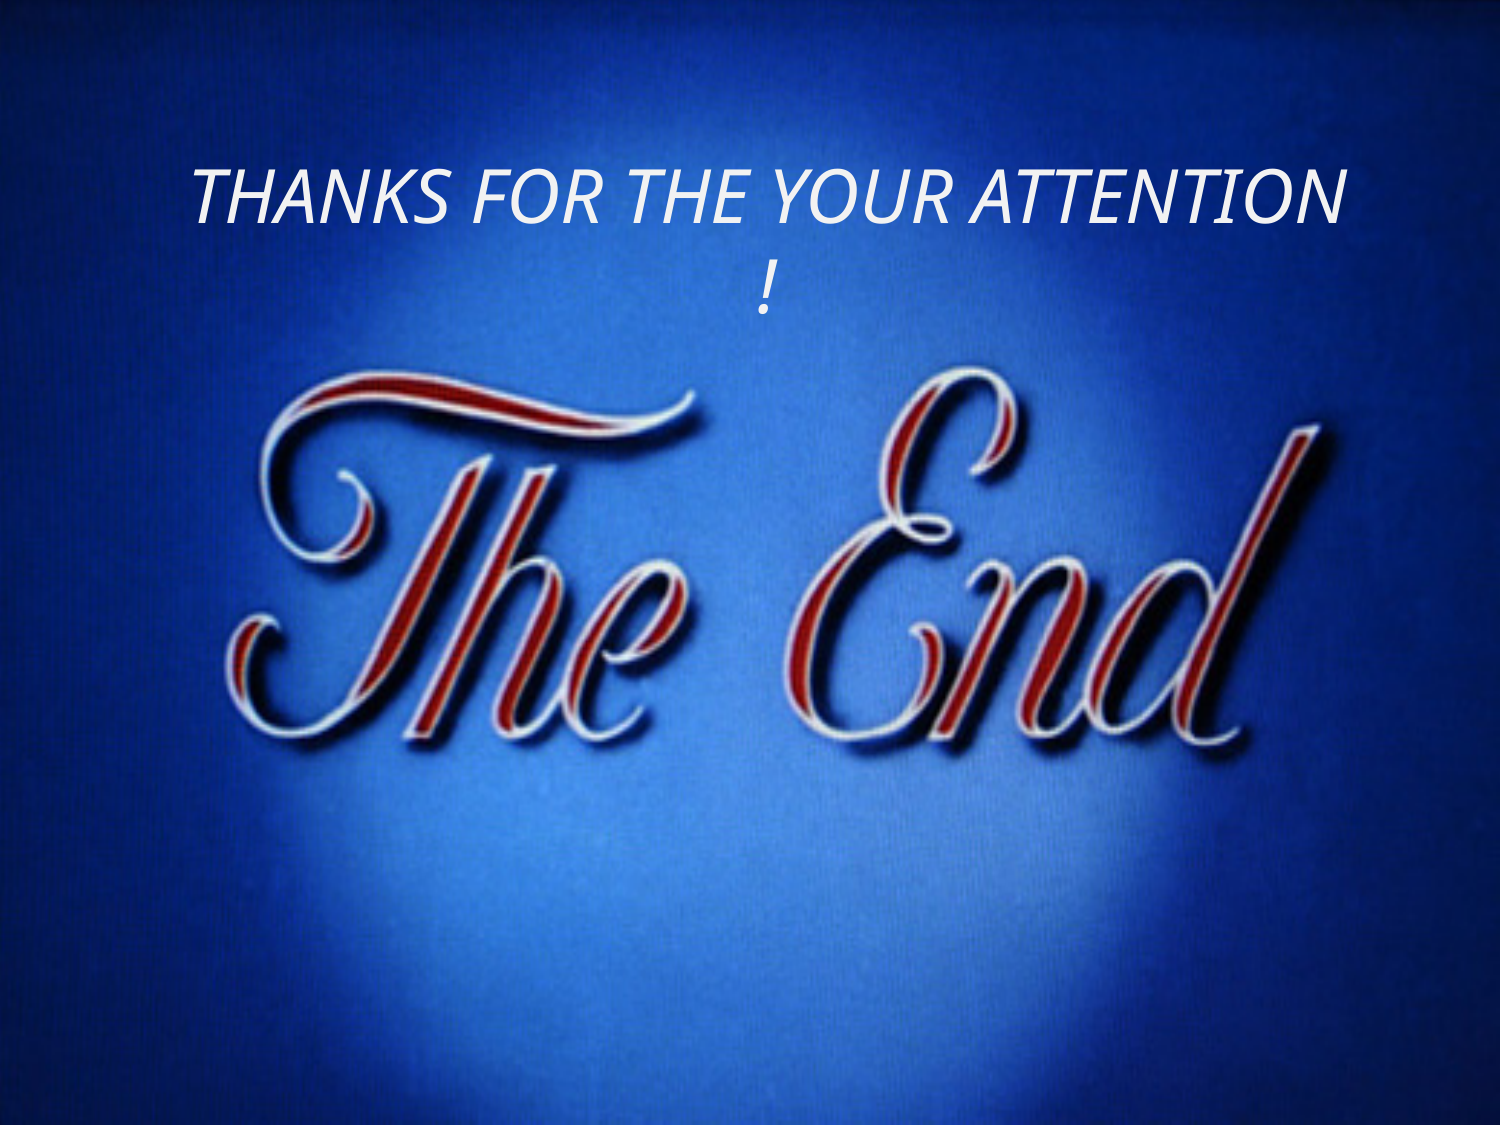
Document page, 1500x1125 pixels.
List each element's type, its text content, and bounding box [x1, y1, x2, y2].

picture [0, 0, 1500, 1125]
text_box Thanks for the your attention ! [164, 140, 1372, 336]
